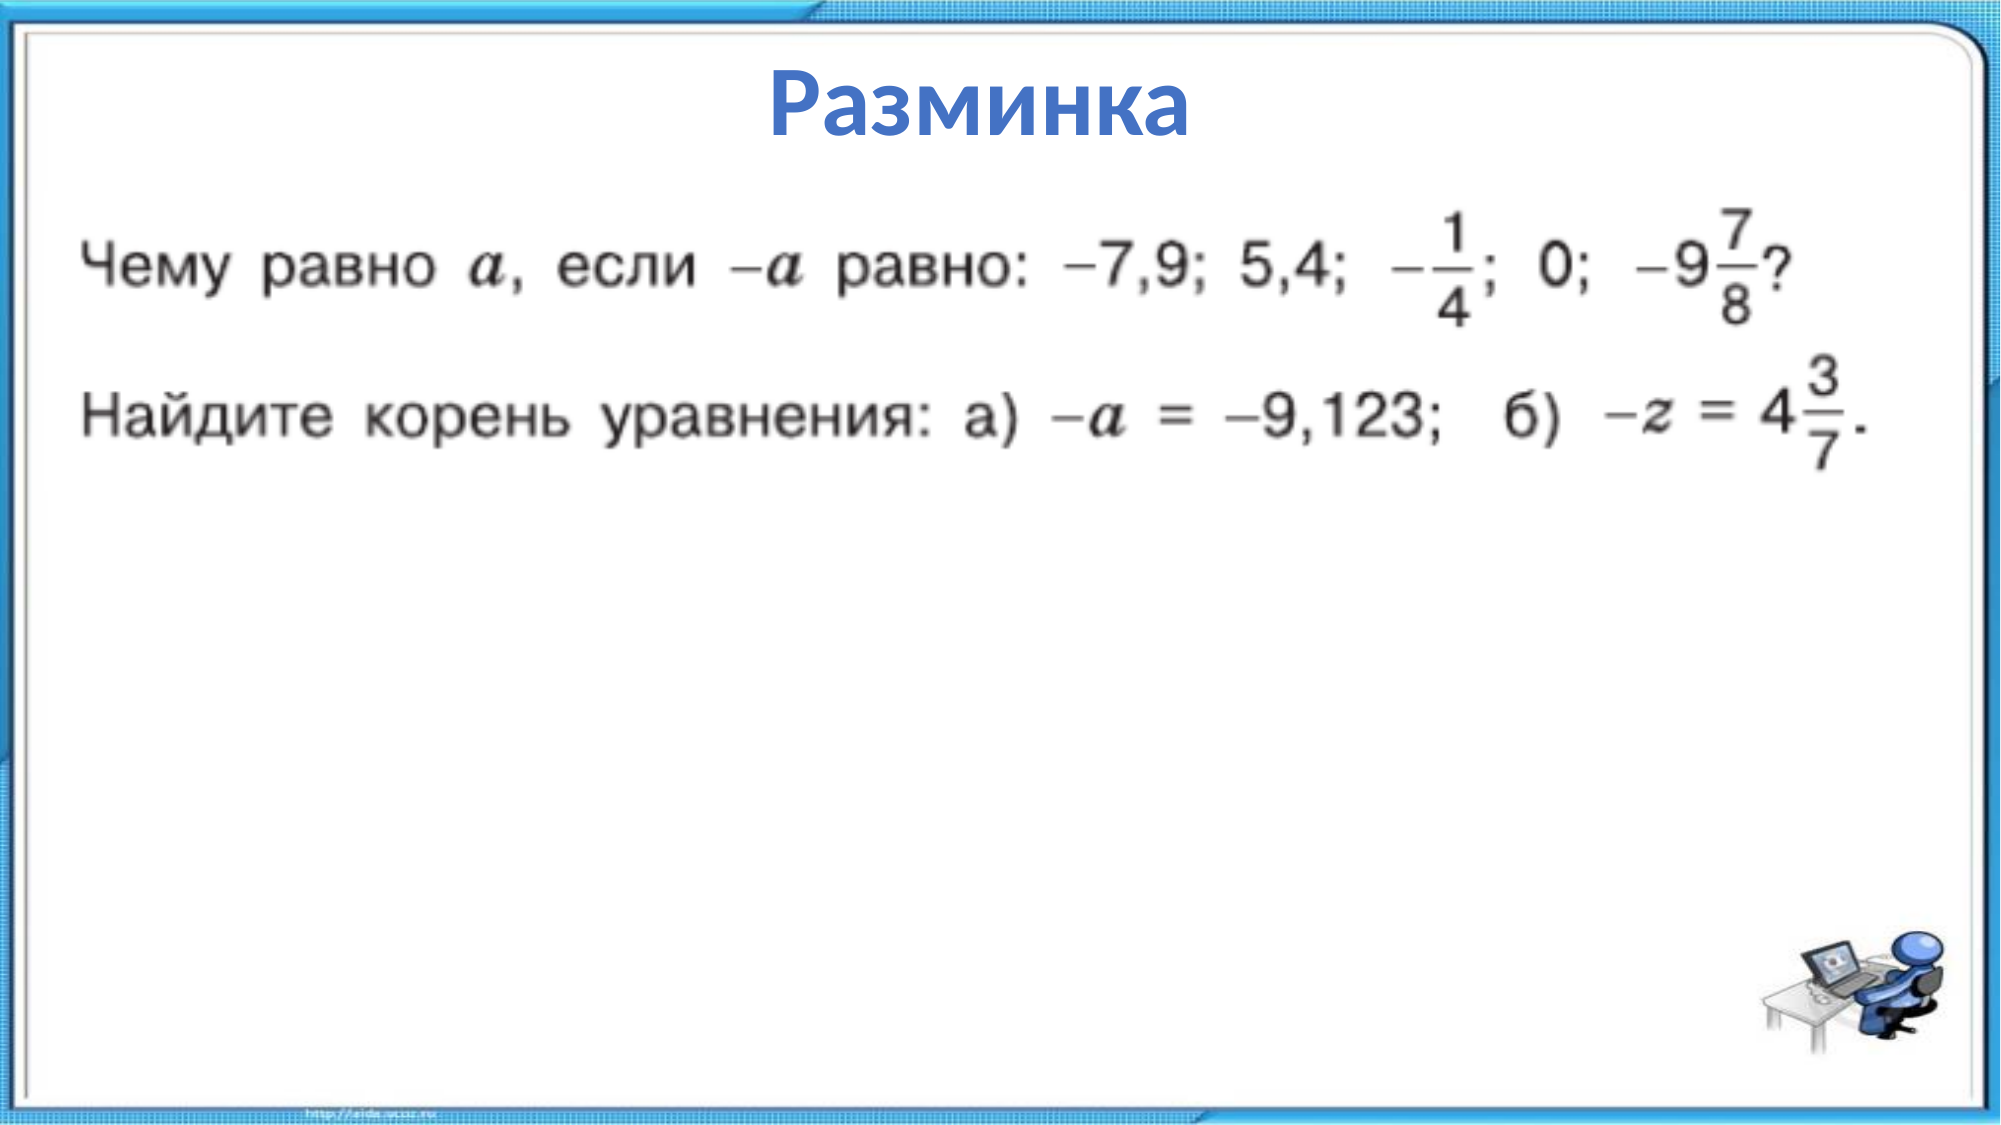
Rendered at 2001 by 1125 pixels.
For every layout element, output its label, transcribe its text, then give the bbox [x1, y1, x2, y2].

text_box Разминка [50, 27, 1911, 163]
picture [0, 0, 2001, 1125]
